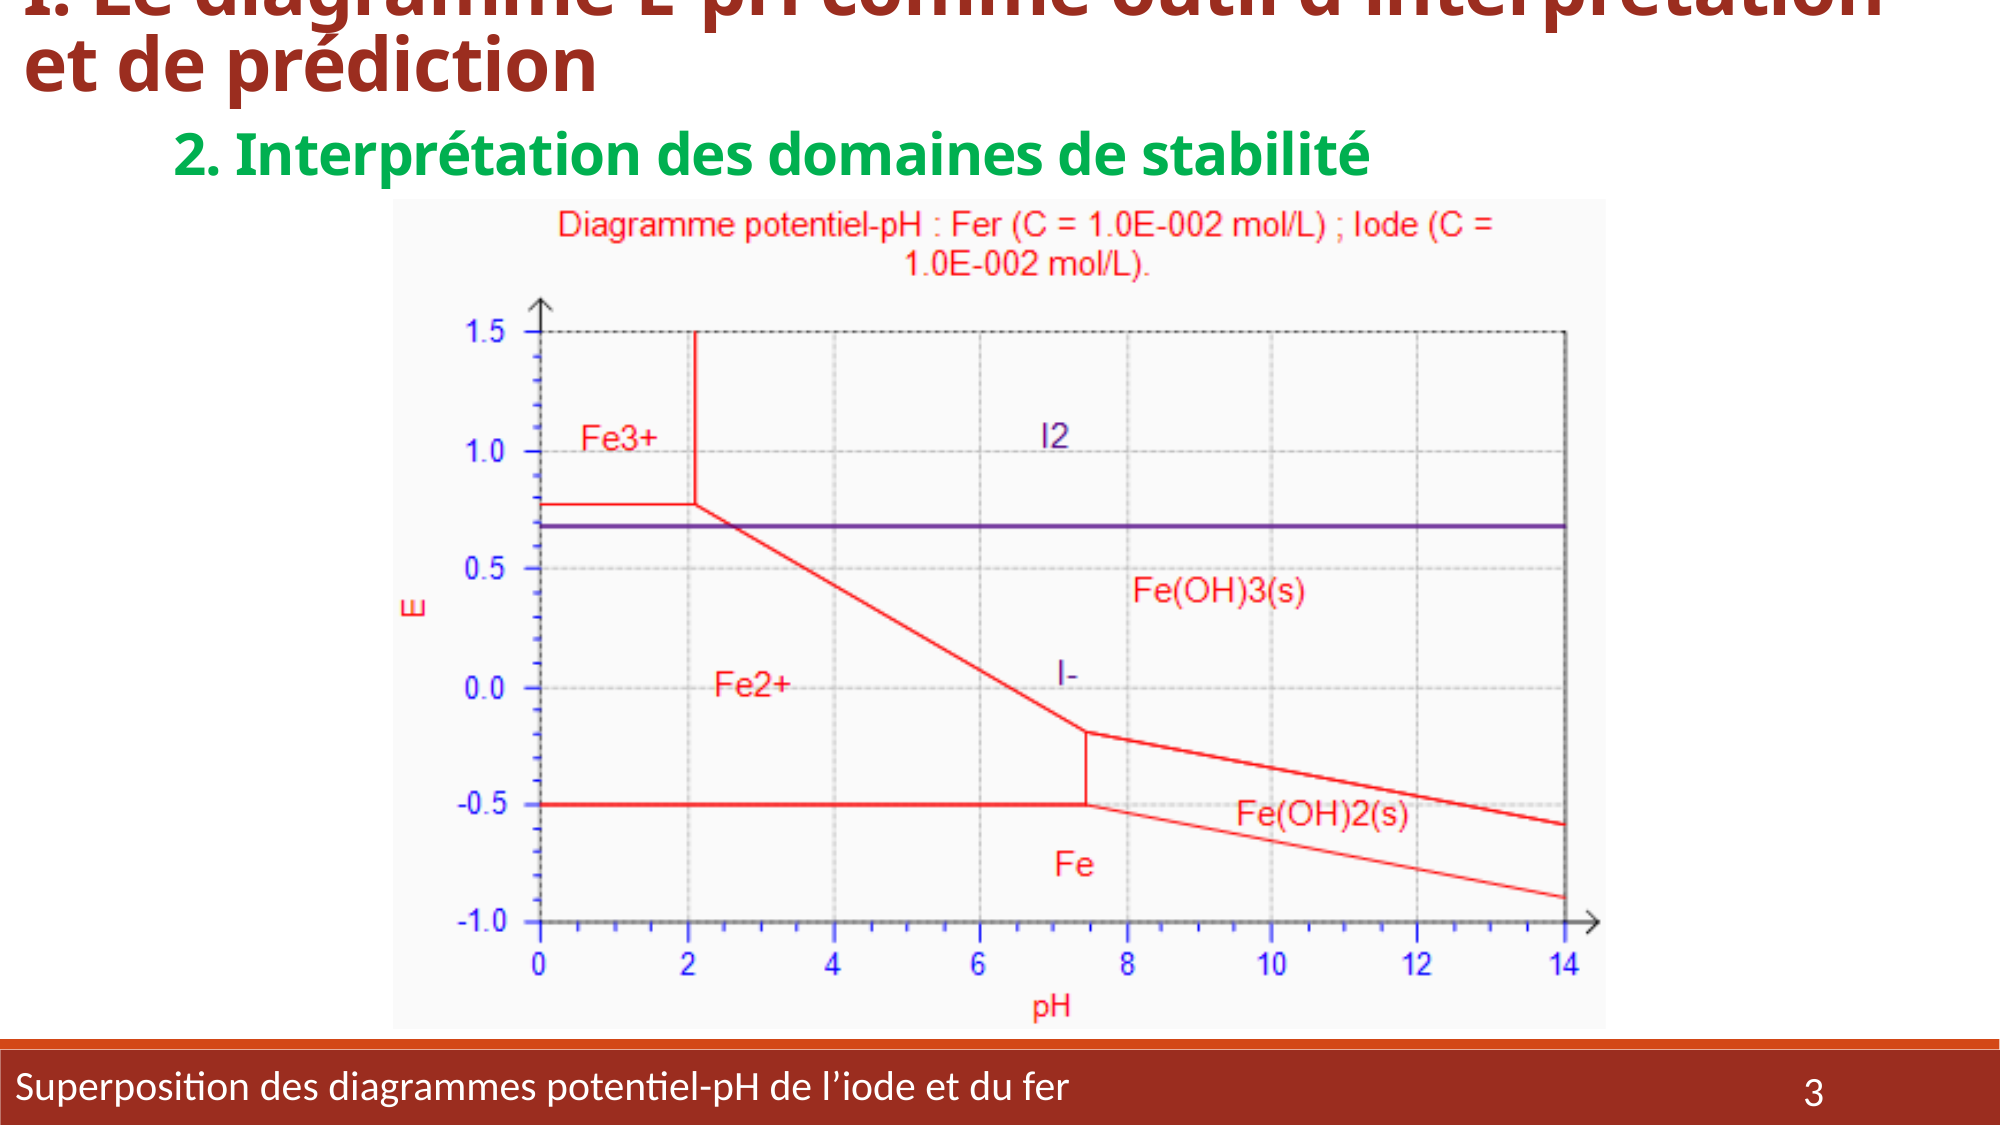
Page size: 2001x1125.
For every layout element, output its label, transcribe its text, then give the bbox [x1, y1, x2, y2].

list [392, 199, 1607, 1029]
slide_number 3 [1771, 1059, 1840, 1120]
text_box I. Le diagramme E-pH comme outil d'interprétation et de prédiction 2. Interprétation des domaines de stabilité [8, 18, 1991, 200]
list Superposition des diagrammes potentiel-pH de l’iode et du fer [0, 1056, 1771, 1125]
